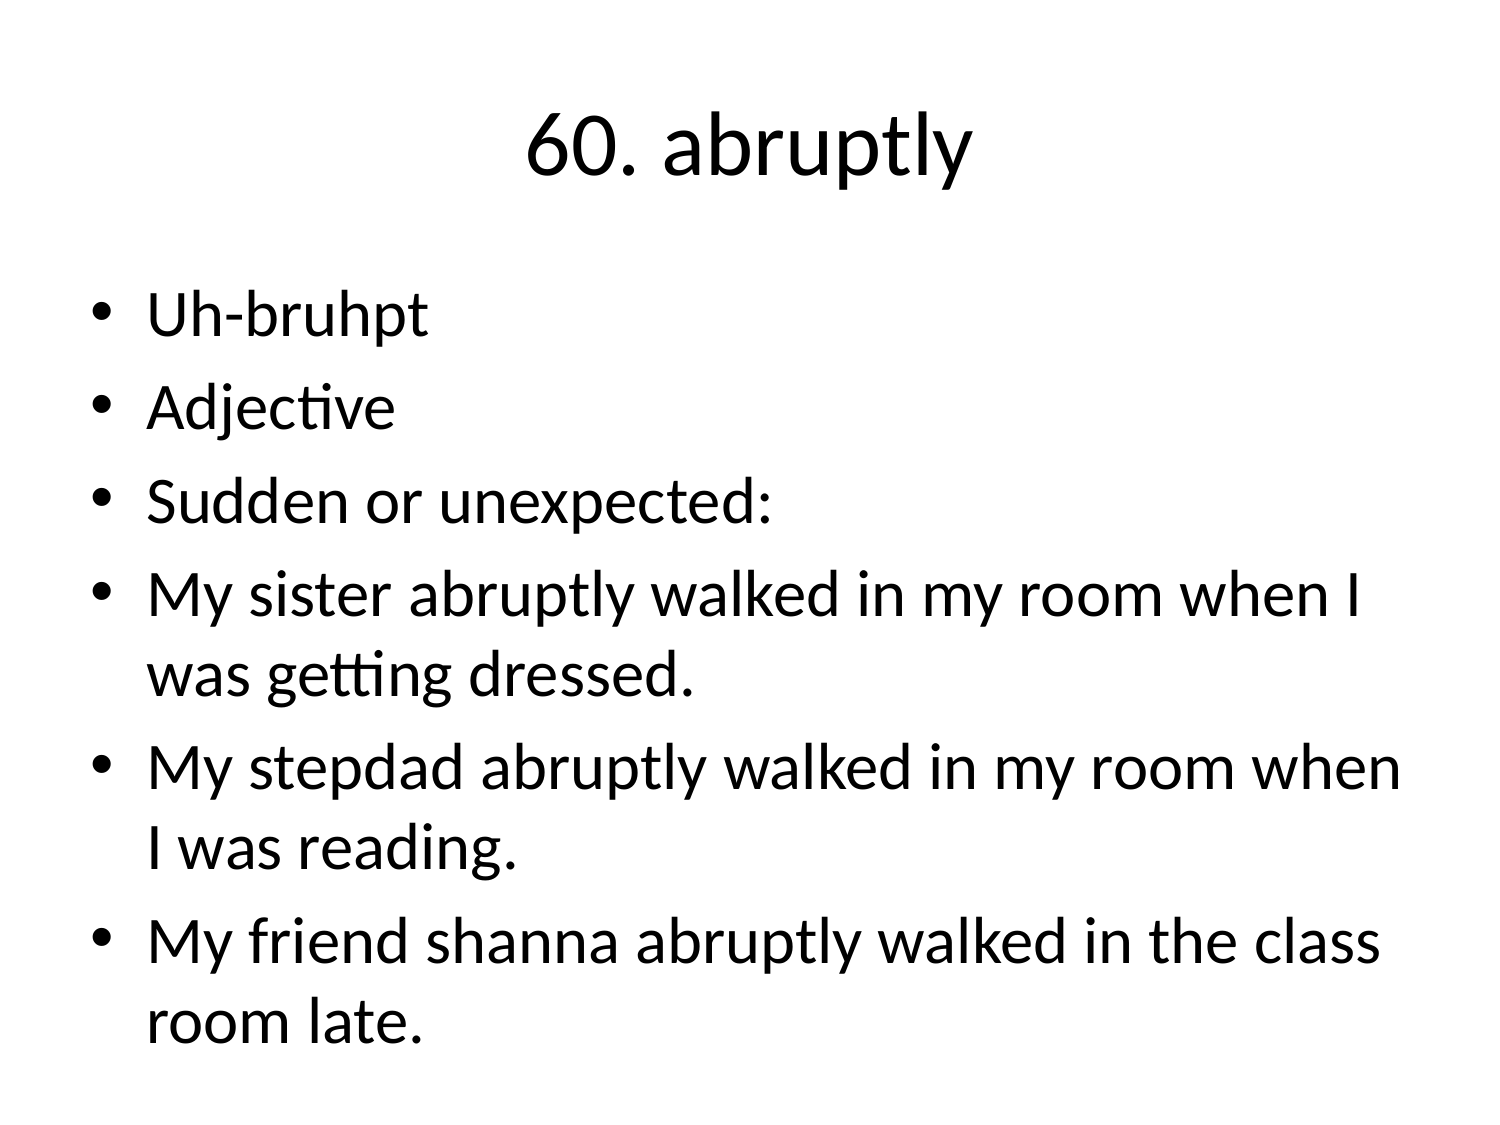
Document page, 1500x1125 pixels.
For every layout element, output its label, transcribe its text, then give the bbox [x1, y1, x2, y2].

title 60. abruptly [74, 44, 1426, 233]
list Uh-bruhpt Adjective Sudden or unexpected: My sister abruptly walked in my room when I was getting dressed. My stepdad abruptly walked in my room when I was reading. My friend shanna abruptly walked in the class room late. [74, 262, 1426, 1006]
